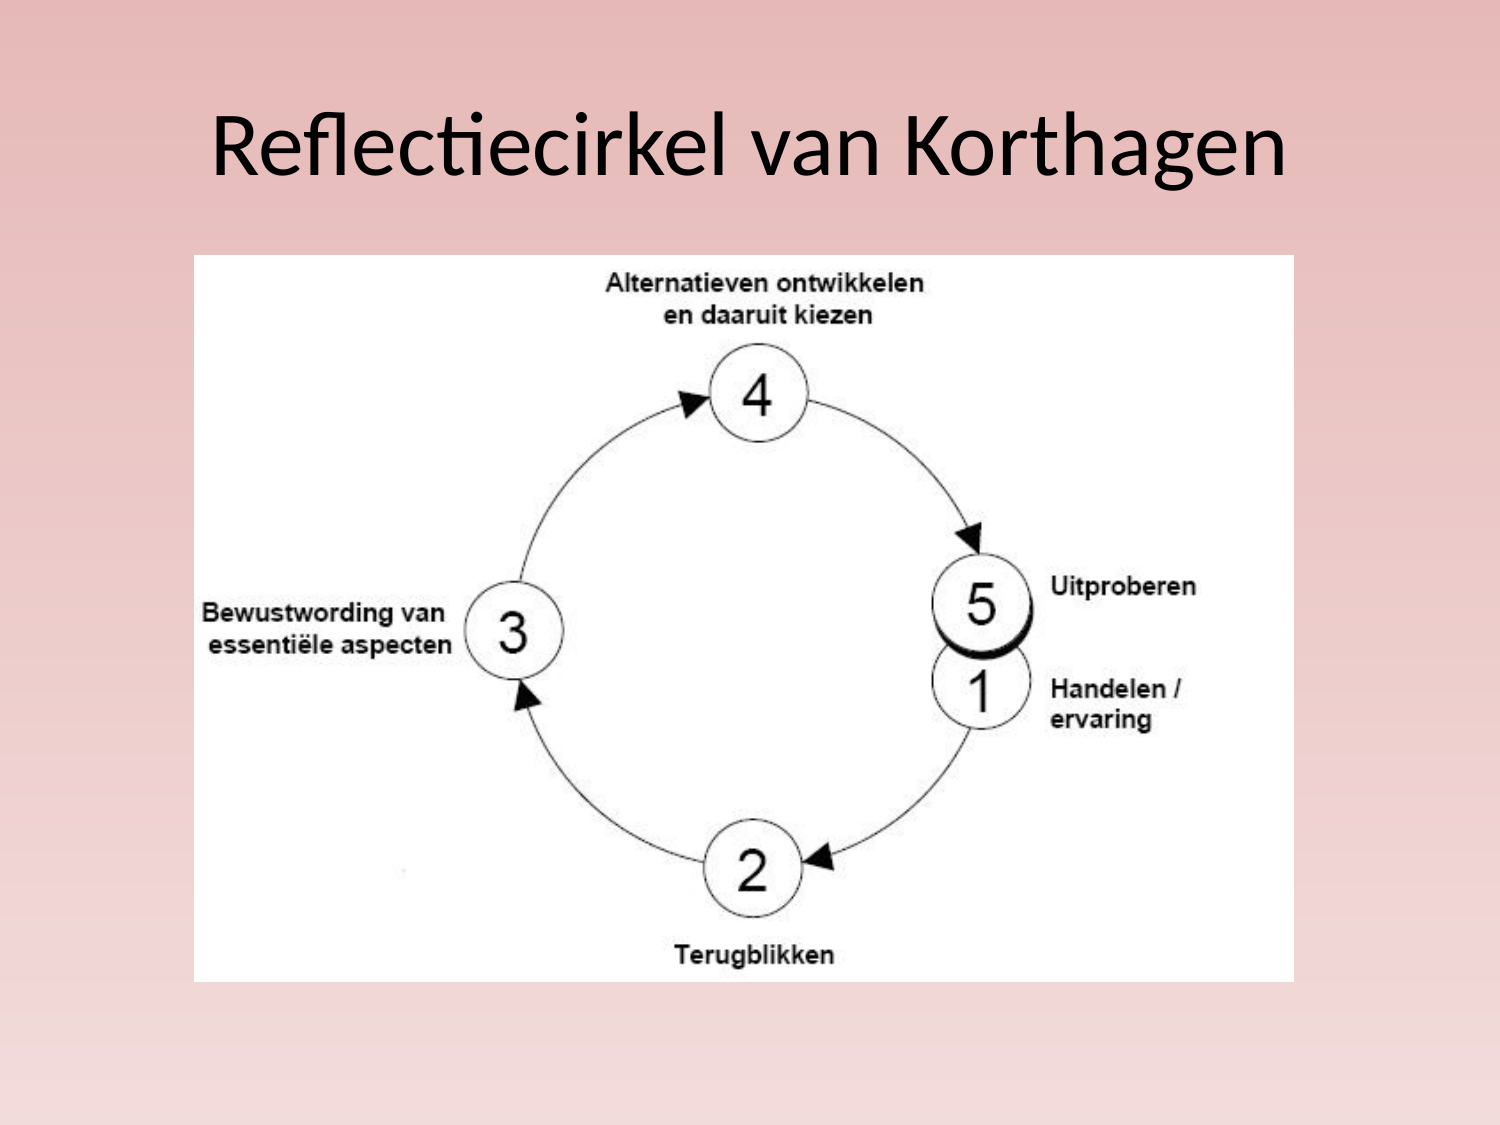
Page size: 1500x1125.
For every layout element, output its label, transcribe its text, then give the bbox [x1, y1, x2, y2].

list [194, 255, 1294, 982]
title Reflectiecirkel van Korthagen [75, 45, 1425, 233]
